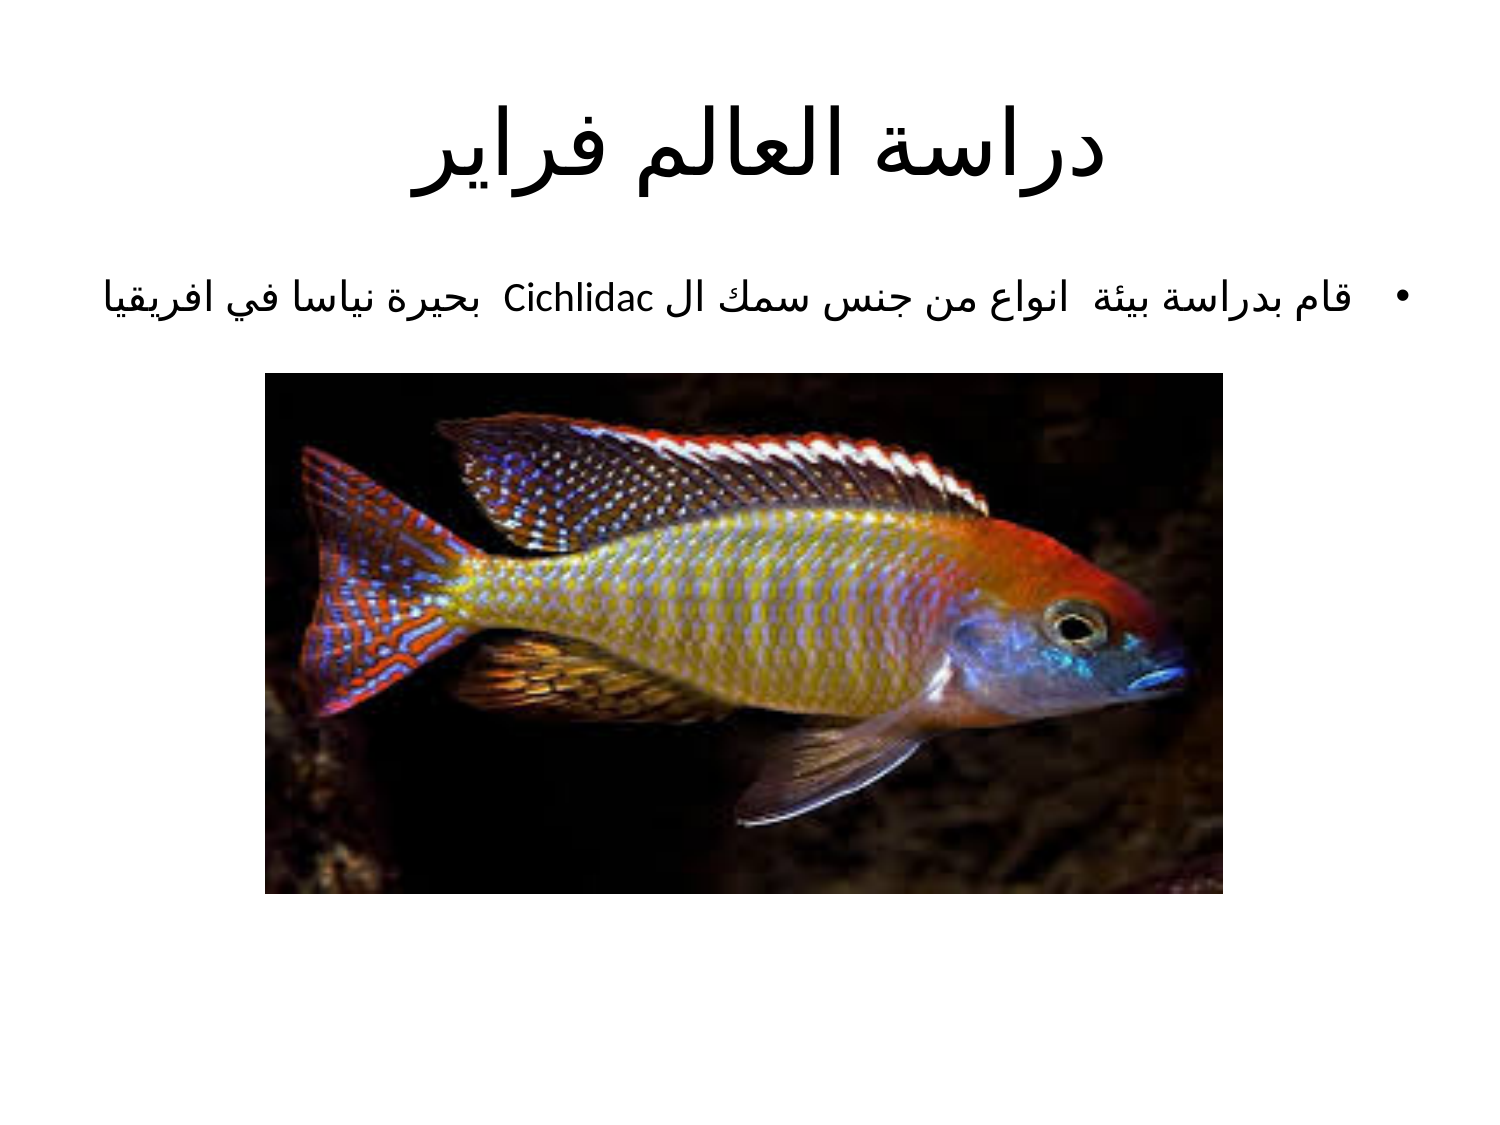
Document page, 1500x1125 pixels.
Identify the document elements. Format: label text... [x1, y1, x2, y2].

list قام بدراسة بيئة انواع من جنس سمك ال Cichlidac بحيرة نياسا في افريقيا [75, 262, 1425, 1005]
title دراسة العالم فراير [75, 45, 1425, 233]
picture [265, 373, 1223, 894]
